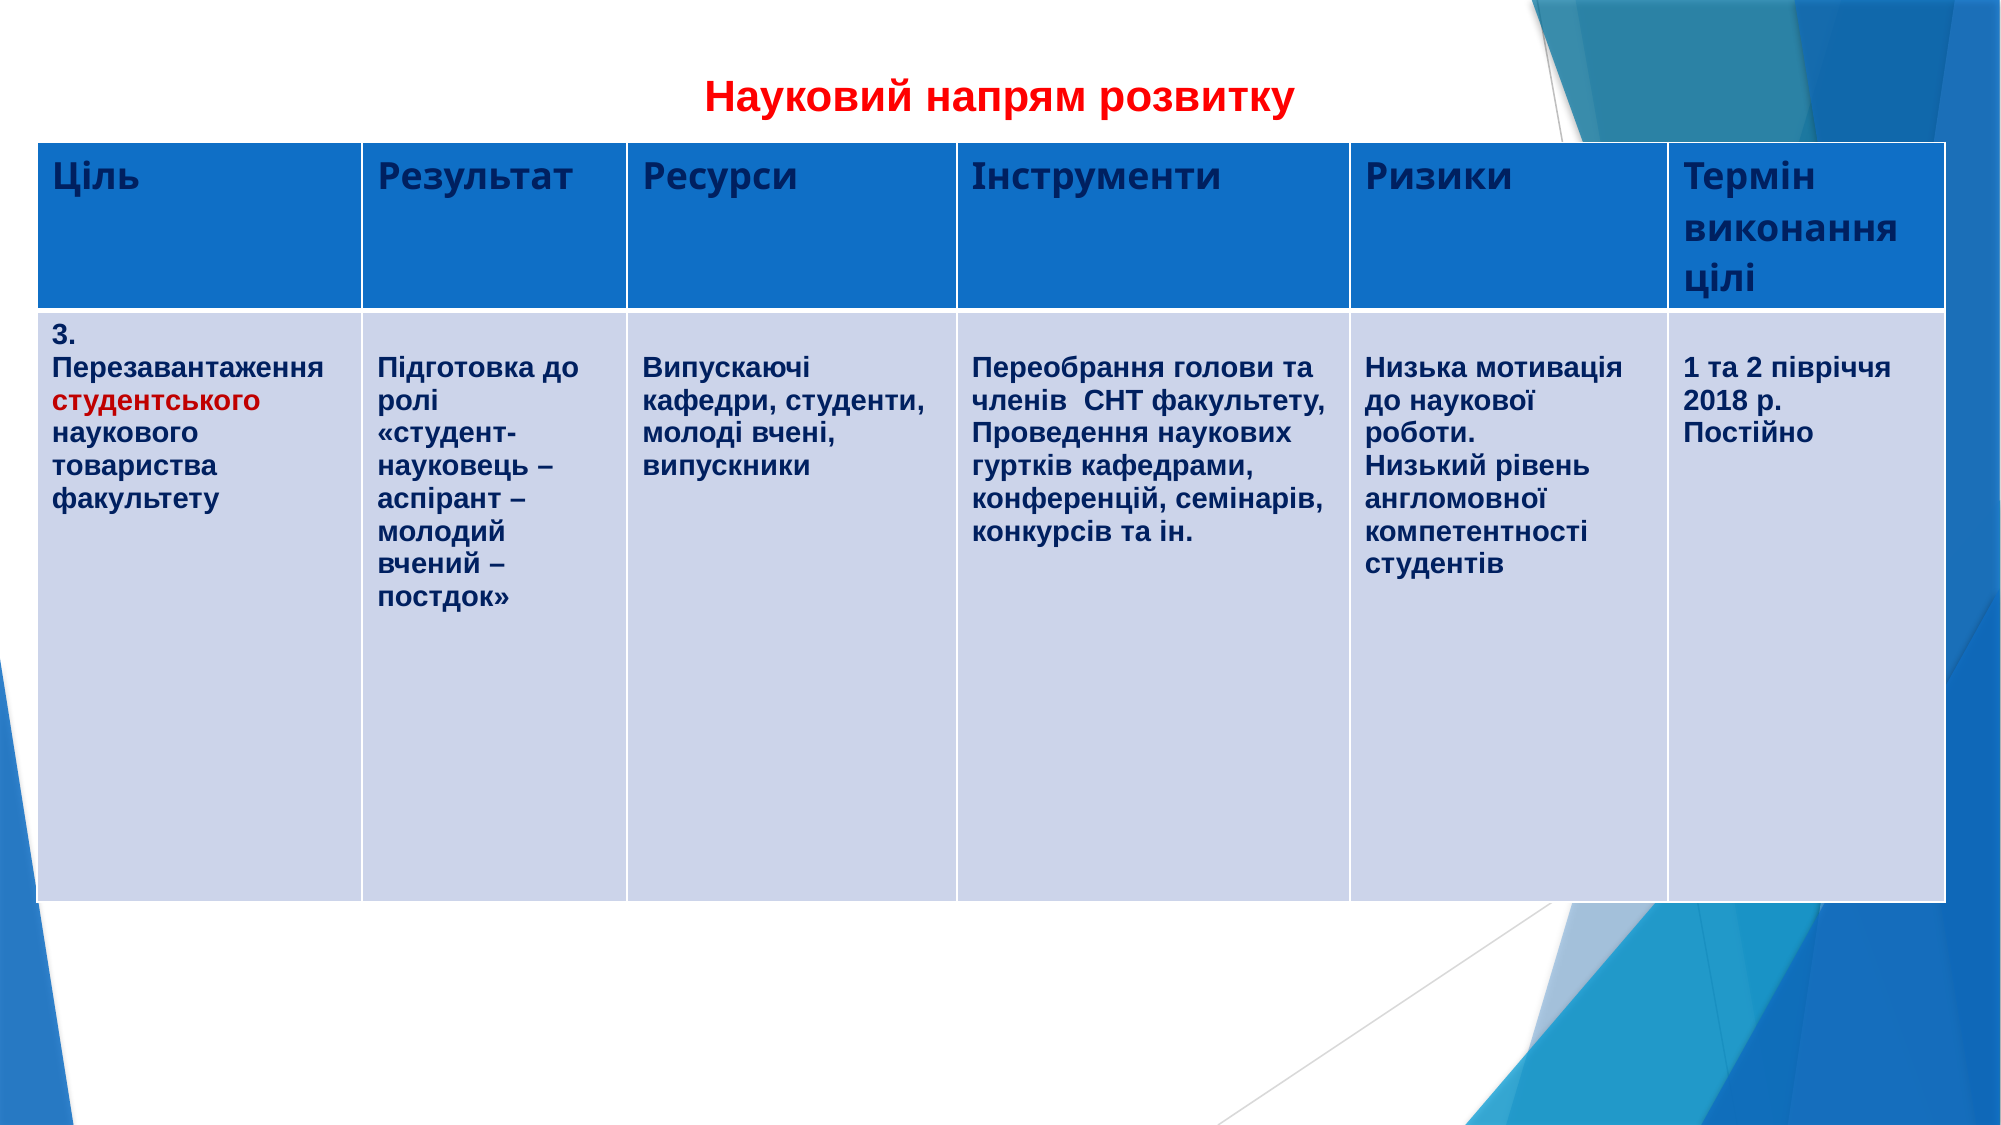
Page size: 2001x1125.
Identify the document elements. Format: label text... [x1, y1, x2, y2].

table_header Інструменти [958, 143, 1349, 308]
title Науковий напрям розвитку [137, 59, 1863, 128]
table_header Термін виконання цілі [1669, 143, 1944, 308]
table_cell Випускаючі кафедри, студенти, молоді вчені, випускники [628, 313, 956, 901]
table_cell 3. Перезавантаження студентського наукового товариства факультету [38, 313, 361, 901]
table_header Ціль [38, 143, 361, 308]
table_cell Переобрання голови та членів СНТ факультету, Проведення наукових гуртків кафедрами, конференцій, семінарів, конкурсів та ін. [958, 313, 1349, 901]
table_cell Низька мотивація до наукової роботи. Низький рівень англомовної компетентності студентів [1351, 313, 1667, 901]
table_cell Підготовка до ролі «студент-науковець – аспірант – молодий вчений – постдок» [363, 313, 626, 901]
table_cell 1 та 2 півріччя 2018 р. Постійно [1669, 313, 1944, 901]
table_header Ресурси [628, 143, 956, 308]
table_header Результат [363, 143, 626, 308]
table_header Ризики [1351, 143, 1667, 308]
